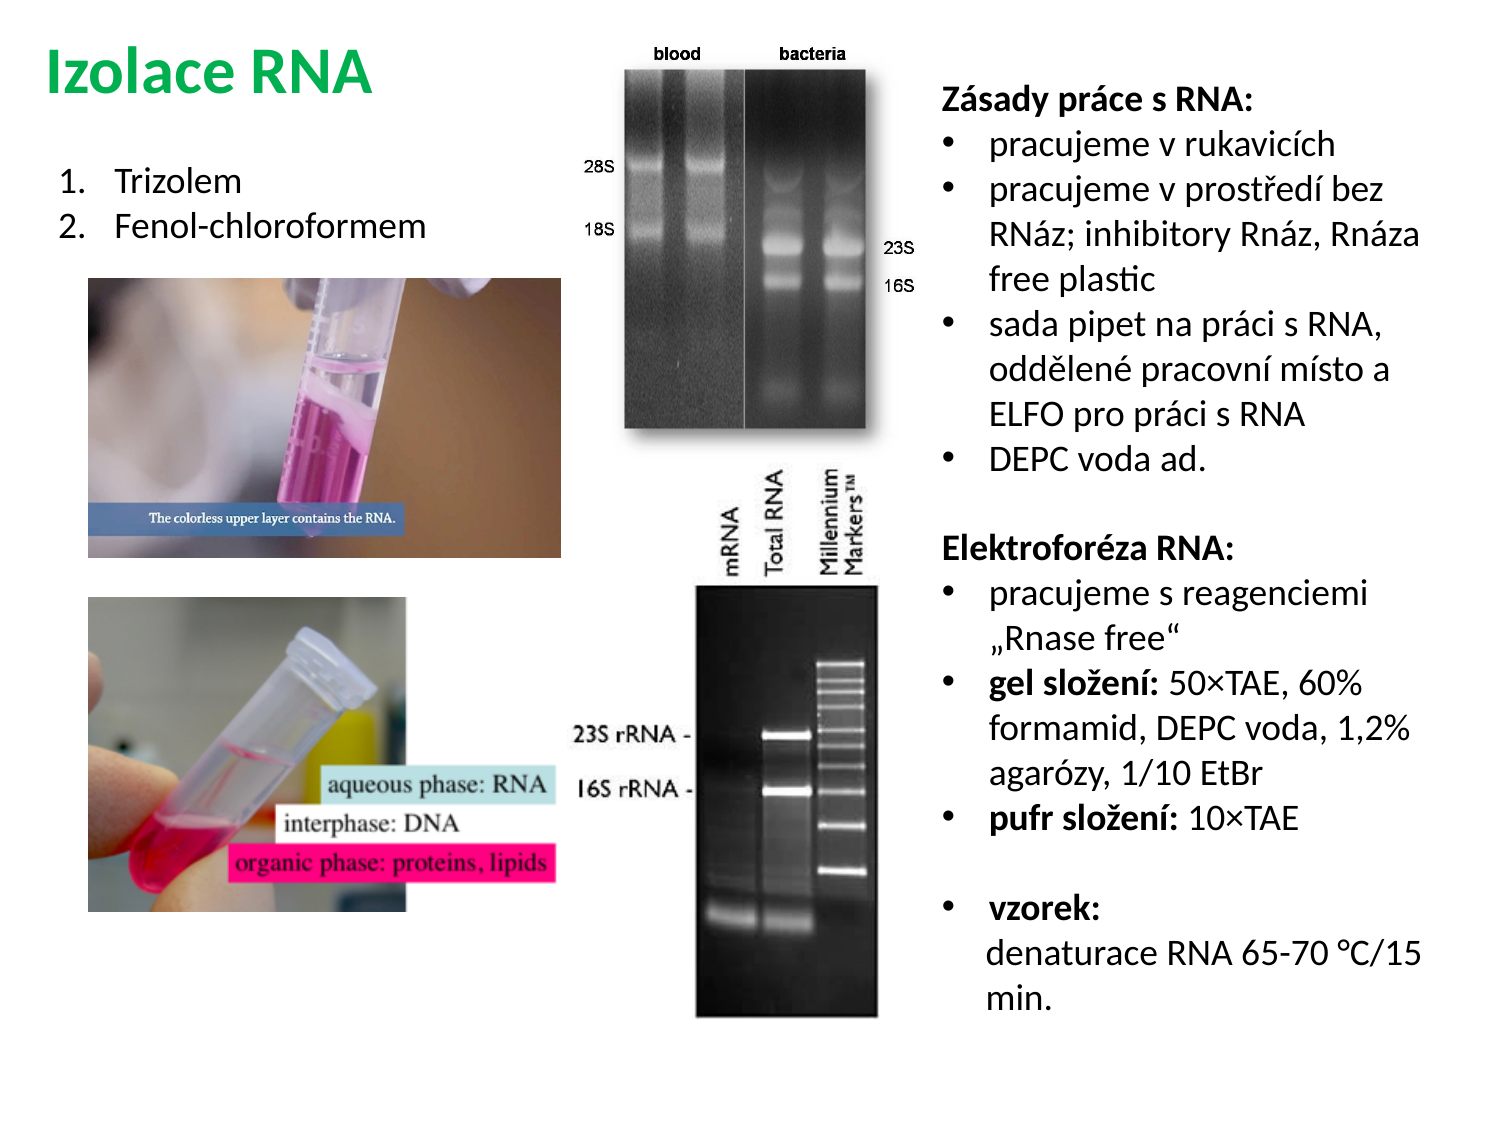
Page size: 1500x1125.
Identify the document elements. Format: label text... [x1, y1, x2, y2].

text_box Elektroforéza RNA: pracujeme s reagenciemi „Rnase free“ gel složení: 50×TAE, 60% formamid, DEPC voda, 1,2% agarózy, 1/10 EtBr pufr složení: 10×TAE vzorek: denaturace RNA 65-70 °C/15 min. [927, 515, 1459, 1025]
picture [88, 597, 558, 913]
picture [567, 36, 928, 1020]
picture [88, 278, 561, 558]
text_box Zásady práce s RNA: pracujeme v rukavicích pracujeme v prostředí bez RNáz; inhibitory Rnáz, Rnáza free plastic sada pipet na práci s RNA, oddělené pracovní místo a ELFO pro práci s RNA DEPC voda ad. [927, 66, 1459, 487]
text_box Trizolem Fenol-chloroformem [43, 148, 443, 254]
text_box Izolace RNA [31, 19, 388, 114]
